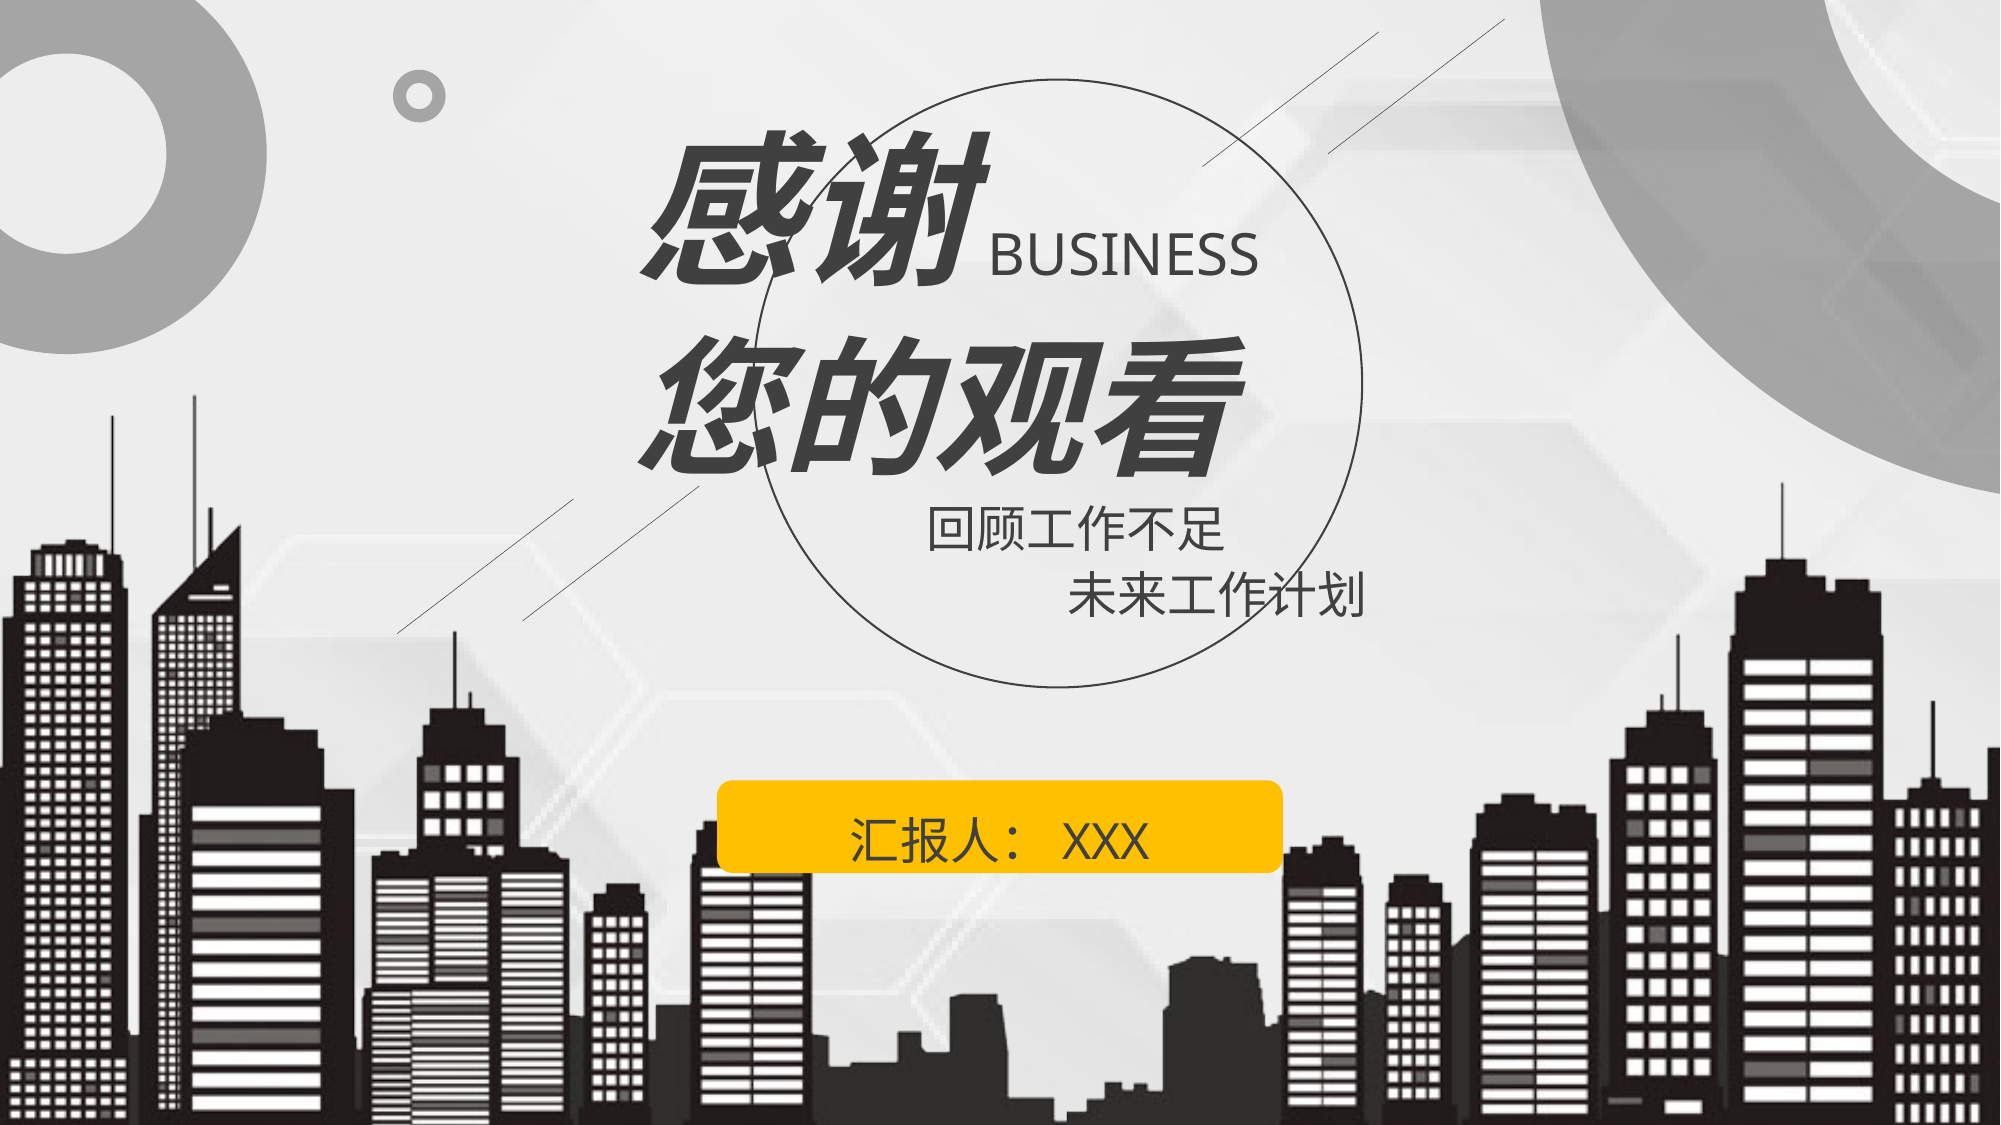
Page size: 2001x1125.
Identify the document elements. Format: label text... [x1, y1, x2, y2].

text_box [812, 565, 1235, 689]
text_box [717, 779, 1283, 873]
text_box 未来工作计划 [961, 556, 1475, 632]
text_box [1202, 31, 1379, 167]
text_box 回顾工作不足 [753, 489, 1400, 565]
picture [0, 55, 165, 252]
text_box [1538, 0, 2000, 495]
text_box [396, 498, 574, 634]
text_box [391, 68, 447, 124]
picture [0, 0, 2001, 1125]
text_box [950, 78, 1309, 209]
text_box 感谢 [619, 98, 983, 305]
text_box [1328, 18, 1505, 154]
text_box BUSINESS [973, 209, 1319, 295]
text_box [983, 225, 1364, 489]
text_box 您的观看 [617, 305, 1281, 501]
text_box [0, 0, 268, 356]
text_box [522, 486, 700, 621]
